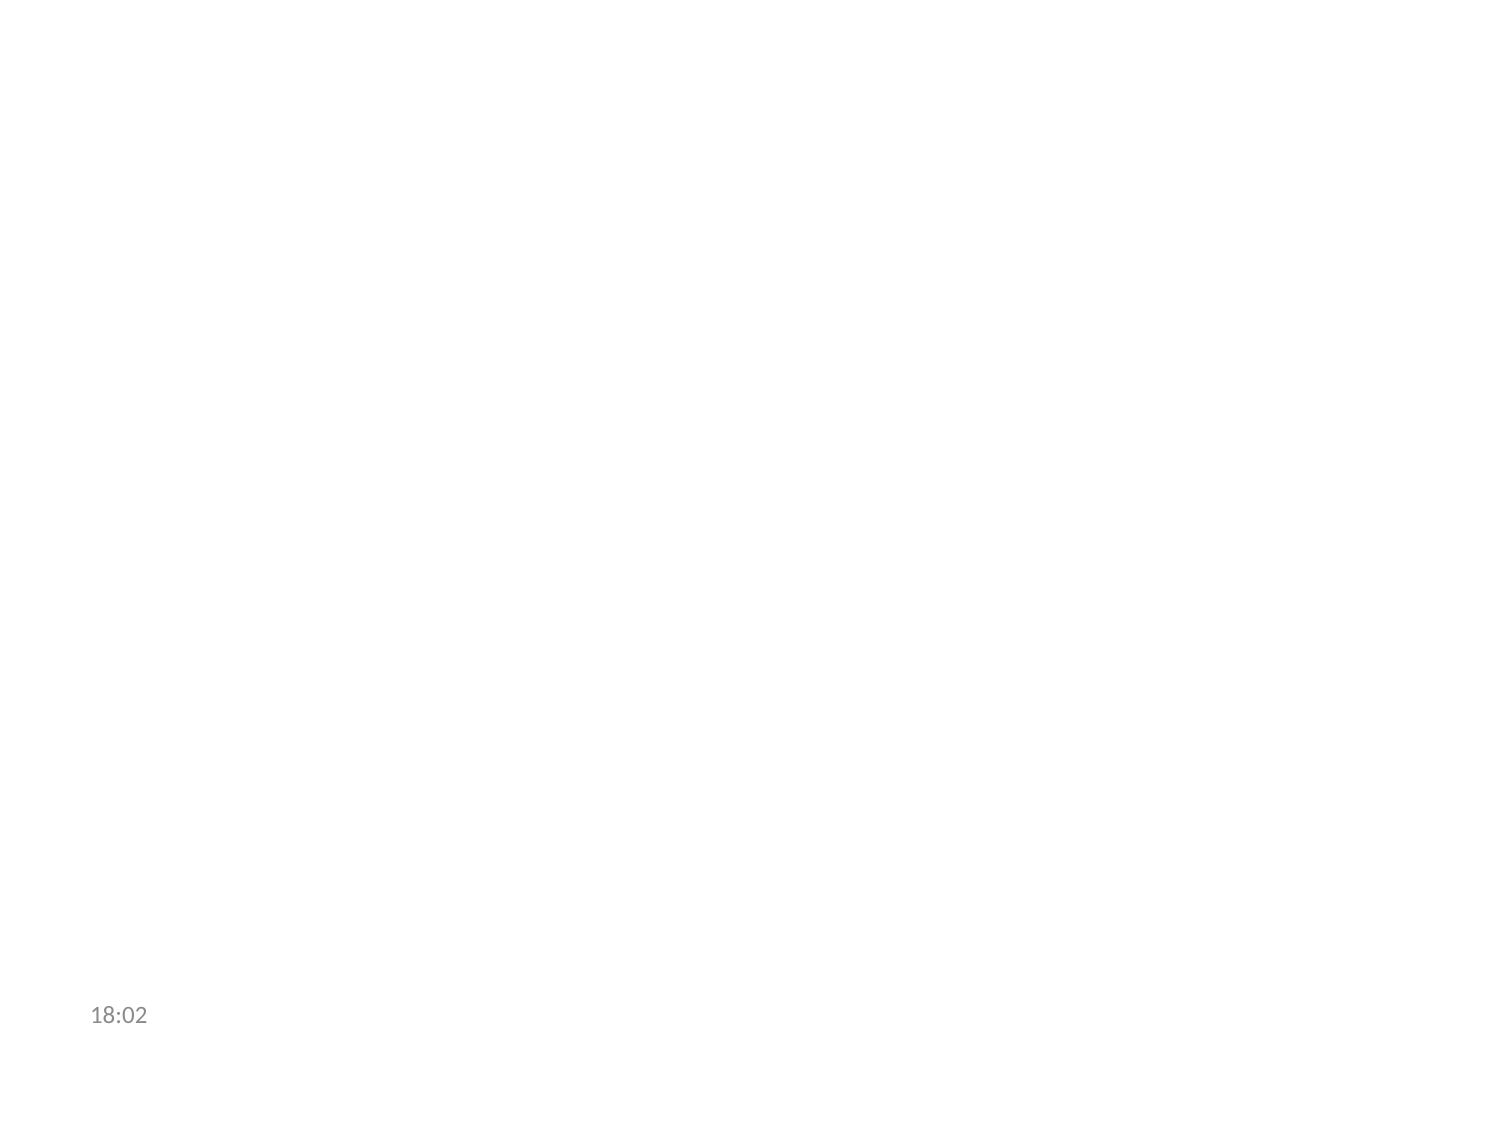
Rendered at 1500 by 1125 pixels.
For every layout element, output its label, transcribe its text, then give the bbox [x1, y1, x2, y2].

text_box 15:35 [75, 983, 425, 1044]
